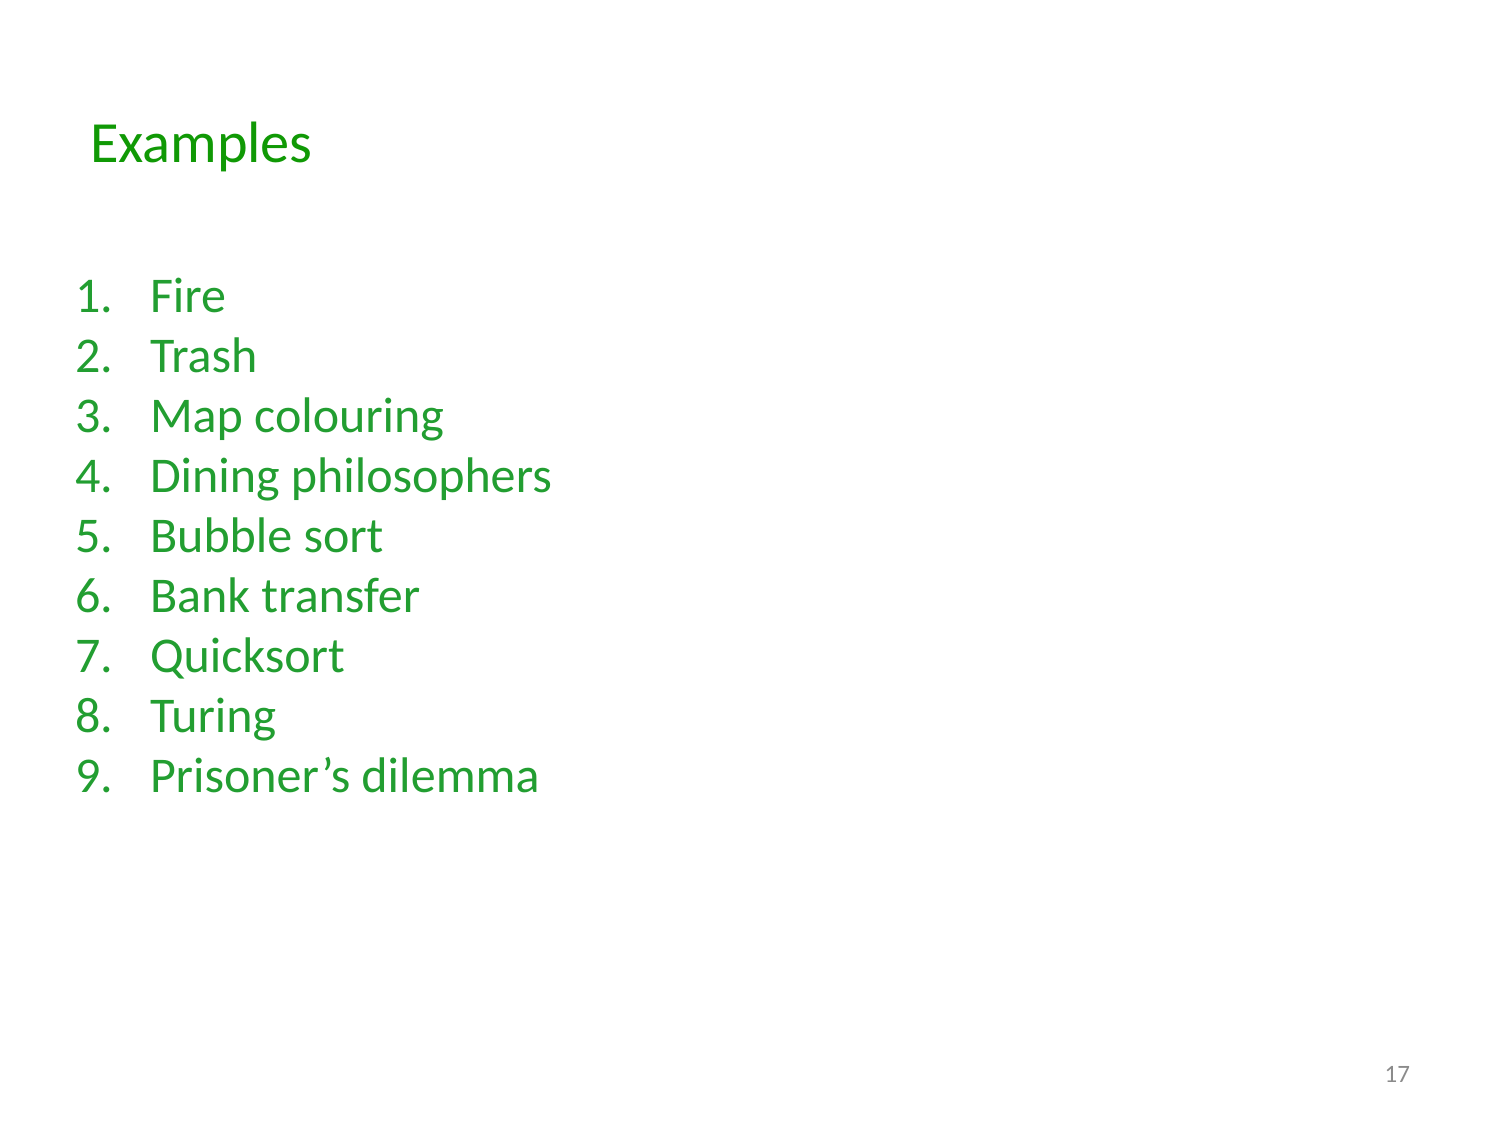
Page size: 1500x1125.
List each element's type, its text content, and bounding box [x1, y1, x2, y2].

slide_number 17 [1074, 1042, 1425, 1103]
list Fire Trash Map colouring Dining philosophers Bubble sort Bank transfer Quicksort Turing Prisoner’s dilemma [75, 262, 1425, 1005]
title Examples [75, 45, 1425, 233]
